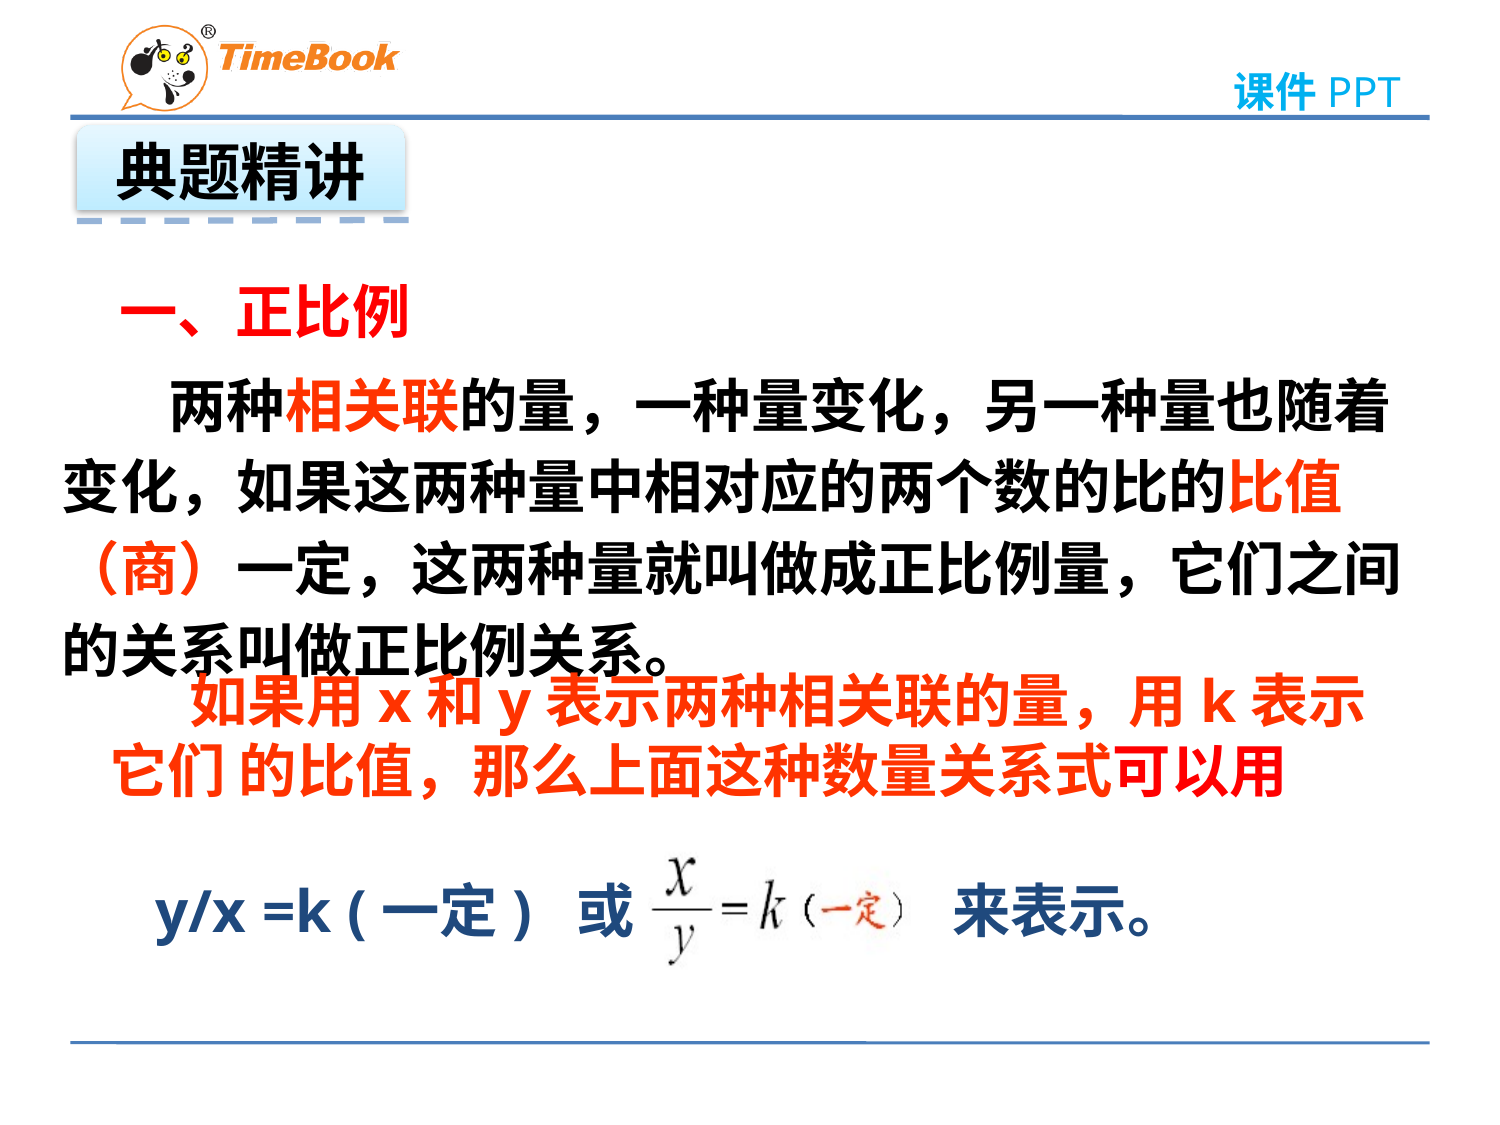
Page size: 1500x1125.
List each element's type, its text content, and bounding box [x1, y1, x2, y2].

picture [118, 22, 408, 113]
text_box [100, 656, 1377, 976]
text_box 两种相关联的量，一种量变化，另一种量也随着 变化，如果这两种量中相对应的两个数的比的比值 （商）一定，这两种量就叫做成正比例量，它们之间 的关系叫做正比例关系。 [47, 361, 1500, 863]
text_box 一、正比例 [104, 234, 1455, 361]
text_box 典题精讲 [76, 124, 406, 212]
